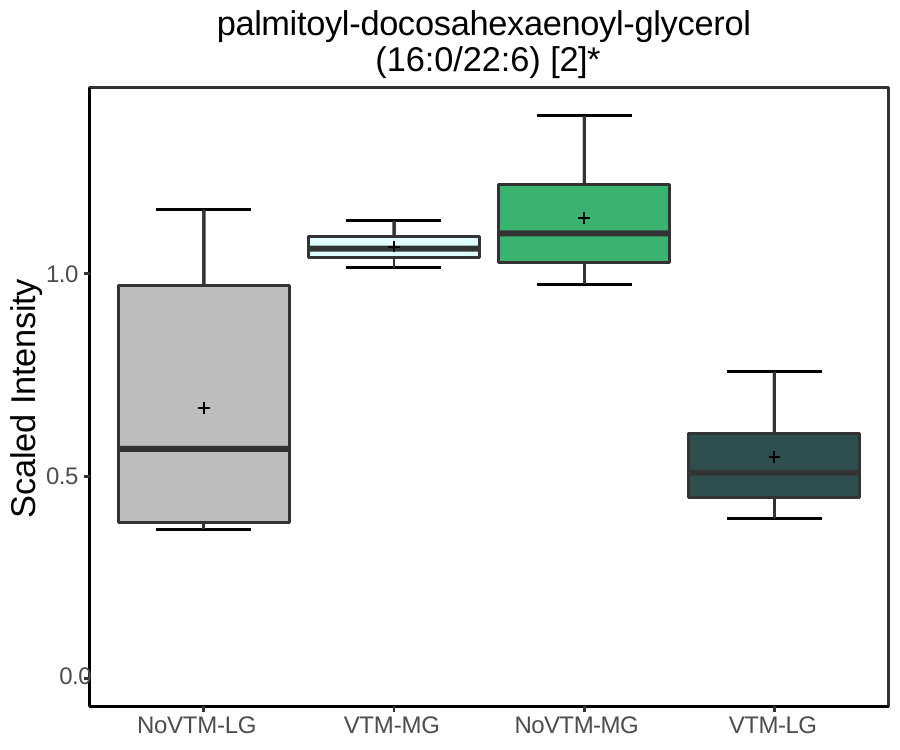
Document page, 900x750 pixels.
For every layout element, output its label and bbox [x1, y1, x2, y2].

text_box [83, 86, 891, 738]
title [130, 0, 770, 86]
footer [57, 661, 95, 750]
text_box [1, 255, 82, 521]
slide_number [134, 713, 275, 750]
